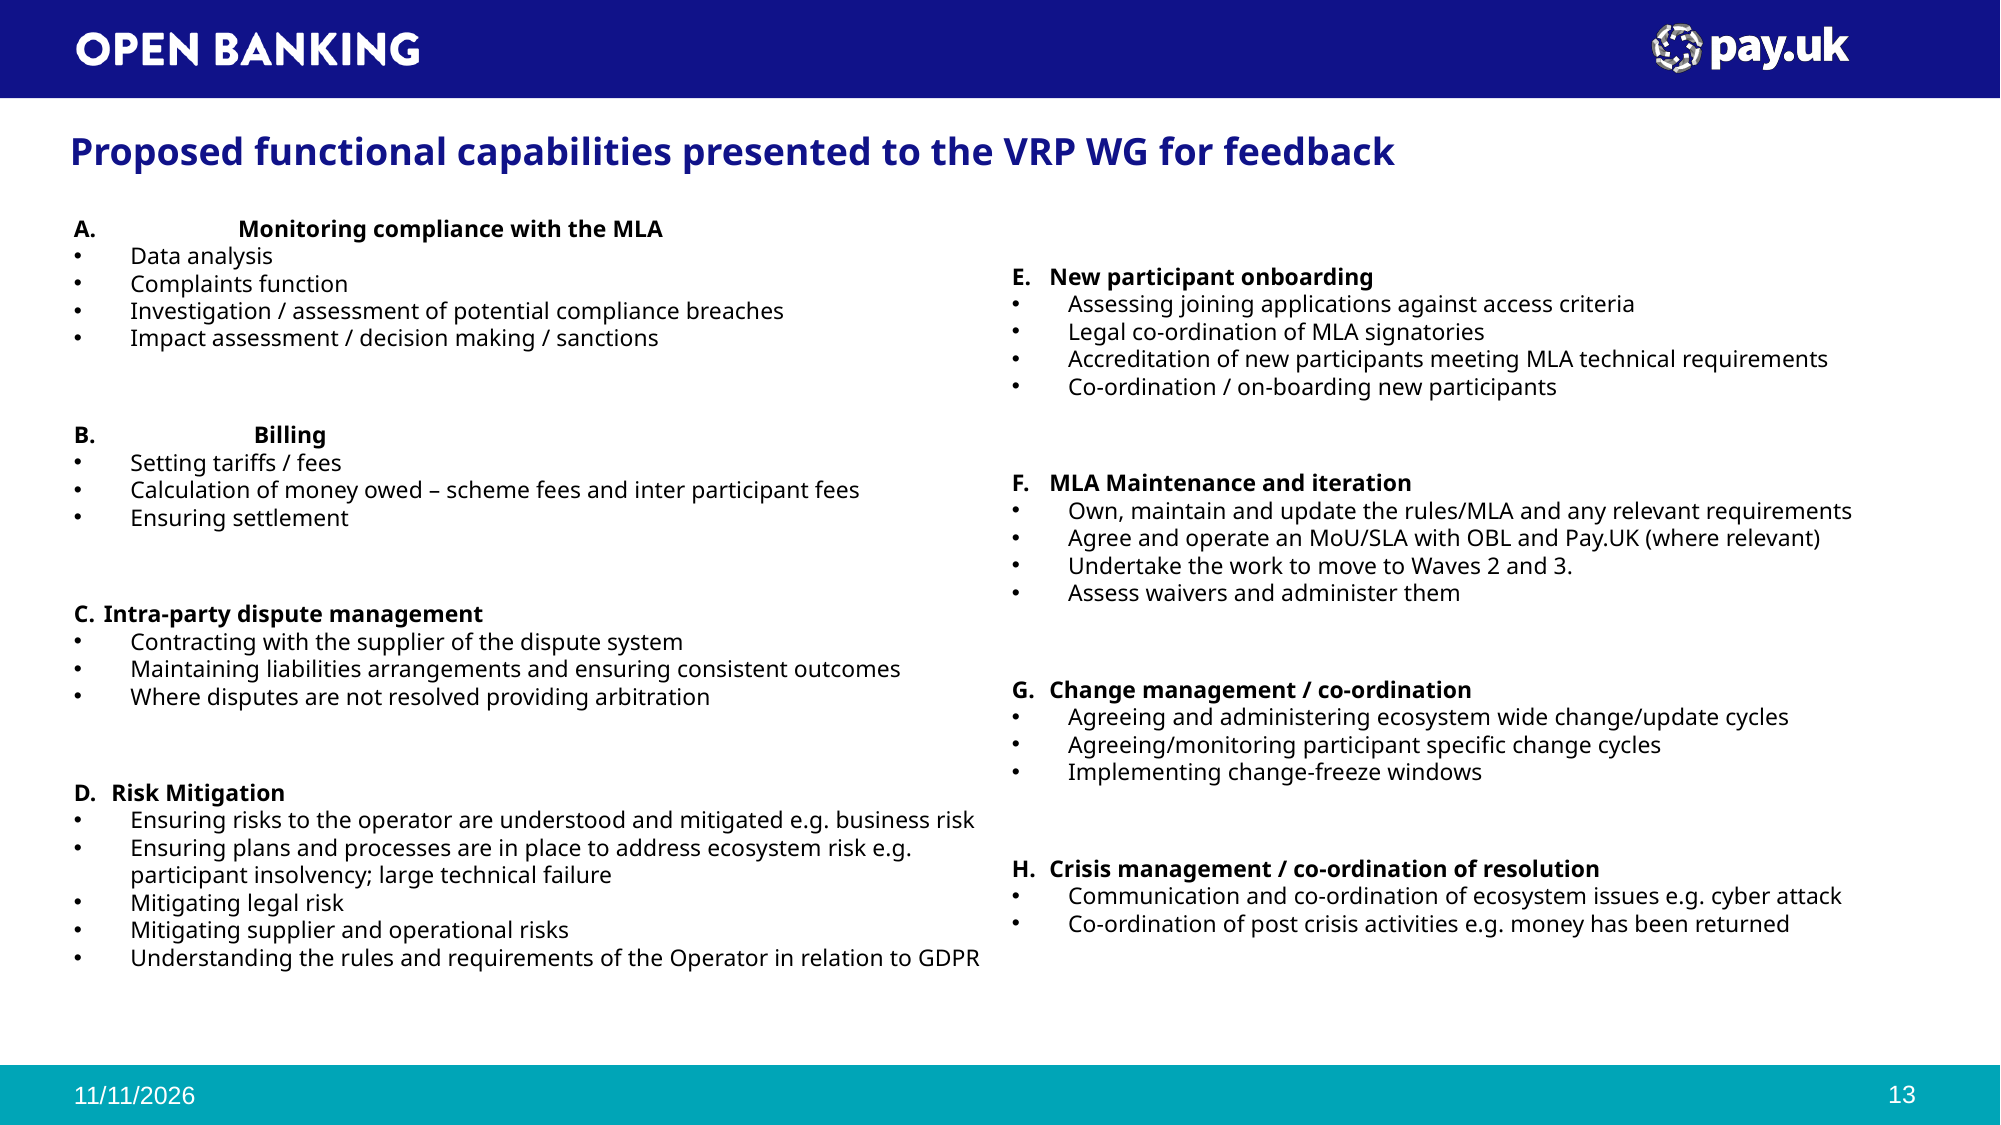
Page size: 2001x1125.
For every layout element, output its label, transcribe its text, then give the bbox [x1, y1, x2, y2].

picture [1644, 12, 1856, 78]
list A. Monitoring compliance with the MLA Data analysis Complaints function Investigation / assessment of potential compliance breaches Impact assessment / decision making / sanctions B. Billing Setting tariffs / fees Calculation of money owed – scheme fees and inter participant fees Ensuring settlement C. Intra-party dispute management Contracting with the supplier of the dispute system Maintaining liabilities arrangements and ensuring consistent outcomes Where disputes are not resolved providing arbitration D. Risk Mitigation Ensuring risks to the operator are understood and mitigated e.g. business risk Ensuring plans and processes are in place to address ecosystem risk e.g. participant insolvency; large technical failure Mitigating legal risk Mitigating supplier and operational risks Understanding the rules and requirements of the Operator in relation to GDPR E. New participant onboarding Assessing joining applications against access criteria Legal co-ordination of MLA signatories Accreditation of new participants meeting MLA technical requirements Co-ordination / on-boarding new participants F. MLA Maintenance and iteration Own, maintain and update the rules/MLA and any relevant requirements Agree and operate an MoU/SLA with OBL and Pay.UK (where relevant) Undertake the work to move to Waves 2 and 3. Assess waivers and administer them G. Change management / co-ordination Agreeing and administering ecosystem wide change/update cycles Agreeing/monitoring participant specific change cycles Implementing change-freeze windows H. Crisis management / co-ordination of resolution Communication and co-ordination of ecosystem issues e.g. cyber attack Co-ordination of post crisis activities e.g. money has been returned [59, 206, 1936, 1018]
slide_number 13 [1412, 1064, 1932, 1124]
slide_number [59, 1065, 509, 1125]
title Proposed functional capabilities presented to the VRP WG for feedback [54, 125, 1629, 207]
footer [662, 1064, 1338, 1124]
picture [43, 0, 452, 99]
